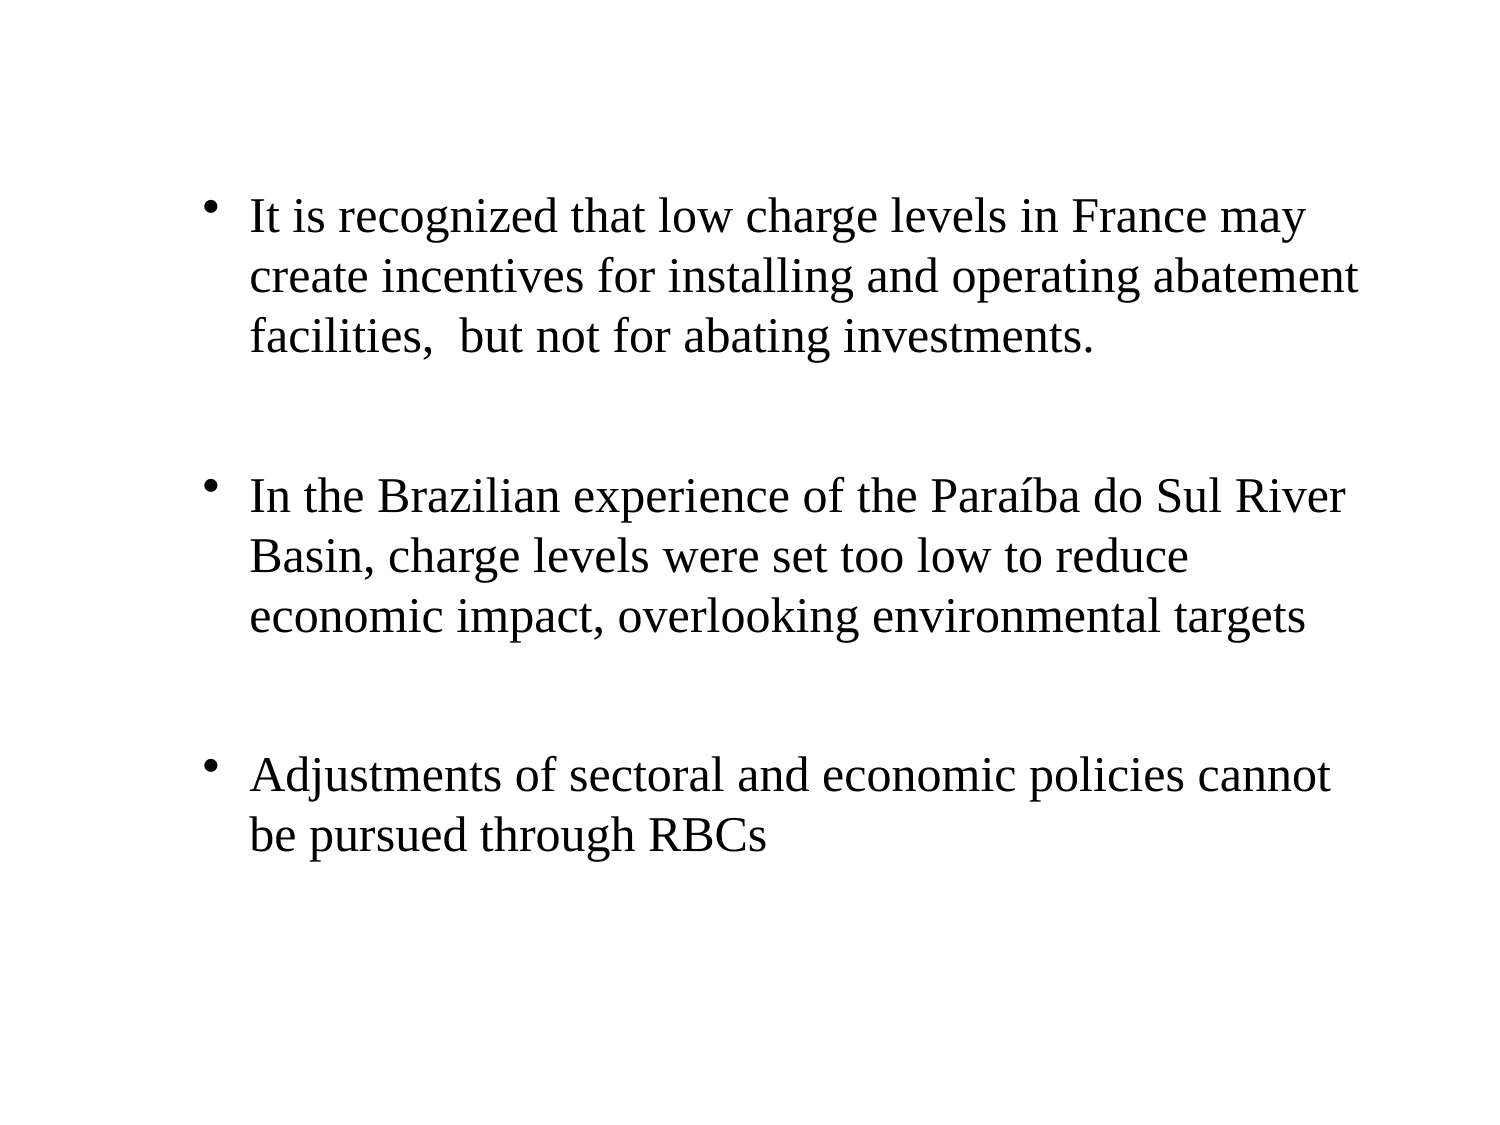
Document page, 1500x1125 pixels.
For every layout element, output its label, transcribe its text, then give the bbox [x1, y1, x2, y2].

list It is recognized that low charge levels in France may create incentives for installing and operating abatement facilities, but not for abating investments. In the Brazilian experience of the Paraíba do Sul River Basin, charge levels were set too low to reduce economic impact, overlooking environmental targets Adjustments of sectoral and economic policies cannot be pursued through RBCs [112, 174, 1388, 1001]
